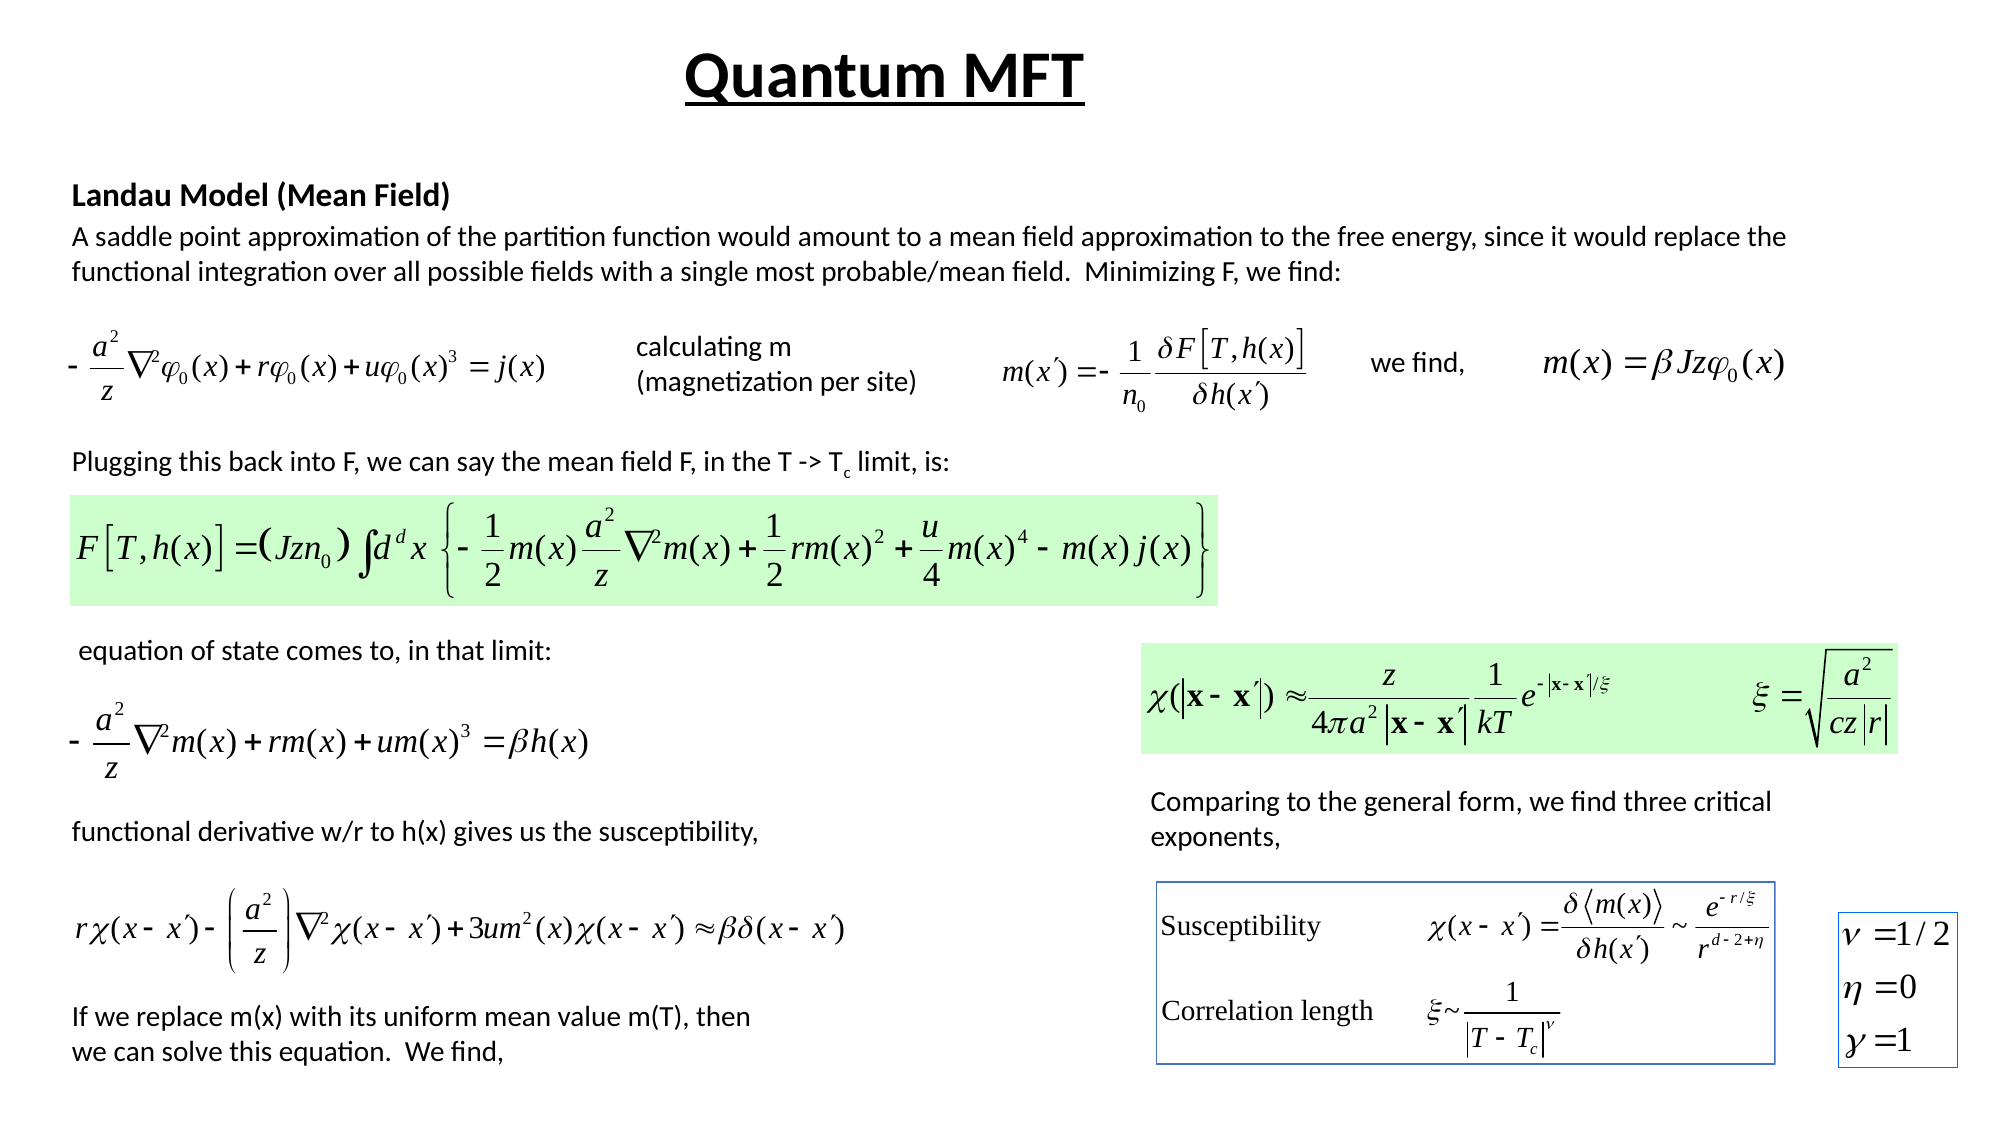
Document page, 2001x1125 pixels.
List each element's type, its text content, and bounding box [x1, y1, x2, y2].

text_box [70, 494, 1218, 607]
text_box Comparing to the general form, we find three critical exponents, [1135, 774, 1874, 860]
text_box Plugging this back into F, we can say the mean field F, in the T -> Tc limit, is: [57, 434, 1000, 490]
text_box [57, 692, 596, 787]
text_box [70, 881, 852, 982]
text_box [1141, 642, 1899, 755]
text_box If we replace m(x) with its uniform mean value m(T), then we can solve this equation. We find, [57, 990, 796, 1075]
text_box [1155, 881, 1776, 1065]
text_box Quantum MFT [670, 23, 1100, 118]
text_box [1838, 912, 1958, 1068]
text_box functional derivative w/r to h(x) gives us the susceptibility, [57, 805, 796, 855]
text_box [997, 327, 1314, 420]
text_box Landau Model (Mean Field) [57, 165, 550, 210]
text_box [57, 321, 550, 408]
text_box calculating m (magnetization per site) [621, 320, 971, 405]
text_box we find, [1355, 335, 1507, 386]
text_box equation of state comes to, in that limit: [63, 624, 589, 674]
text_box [1536, 338, 1792, 391]
text_box A saddle point approximation of the partition function would amount to a mean field approximation to the free energy, since it would replace the functional integration over all possible fields with a single most probable/mean field. Minimizing F, we find: [57, 210, 1884, 296]
